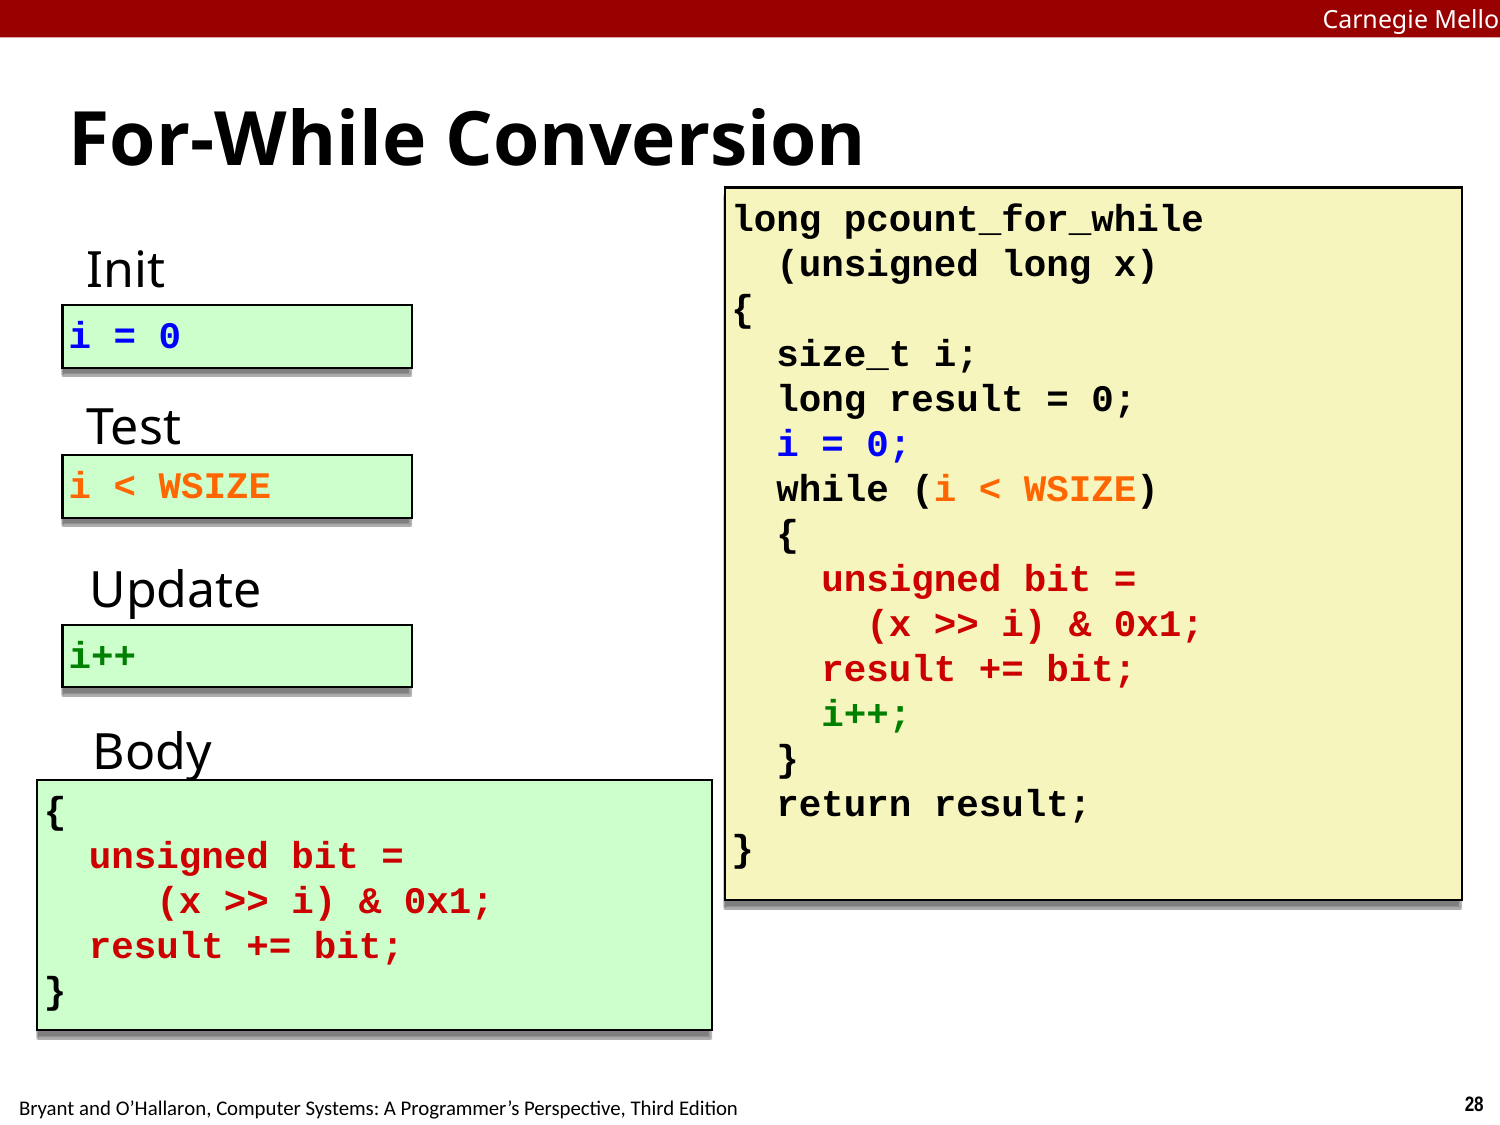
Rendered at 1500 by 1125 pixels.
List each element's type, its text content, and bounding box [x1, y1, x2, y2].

text_box Update [74, 549, 641, 618]
text_box i < WSIZE [62, 455, 413, 518]
text_box i = 0 [62, 305, 413, 368]
text_box Carnegie Mellon [1322, 3, 1500, 33]
text_box Body [78, 712, 644, 781]
text_box { unsigned bit = (x >> i) & 0x1; result += bit; } [37, 780, 713, 1031]
text_box i++ [62, 624, 413, 688]
text_box [0, 0, 1500, 38]
text_box Test [71, 387, 638, 456]
title For-While Conversion [62, 41, 1438, 230]
text_box long pcount_for_while (unsigned long x) { size_t i; long result = 0; i = 0; while (i < WSIZE) { unsigned bit = (x >> i) & 0x1; result += bit; i++; } return result; } [724, 187, 1463, 900]
text_box Init [71, 230, 638, 298]
